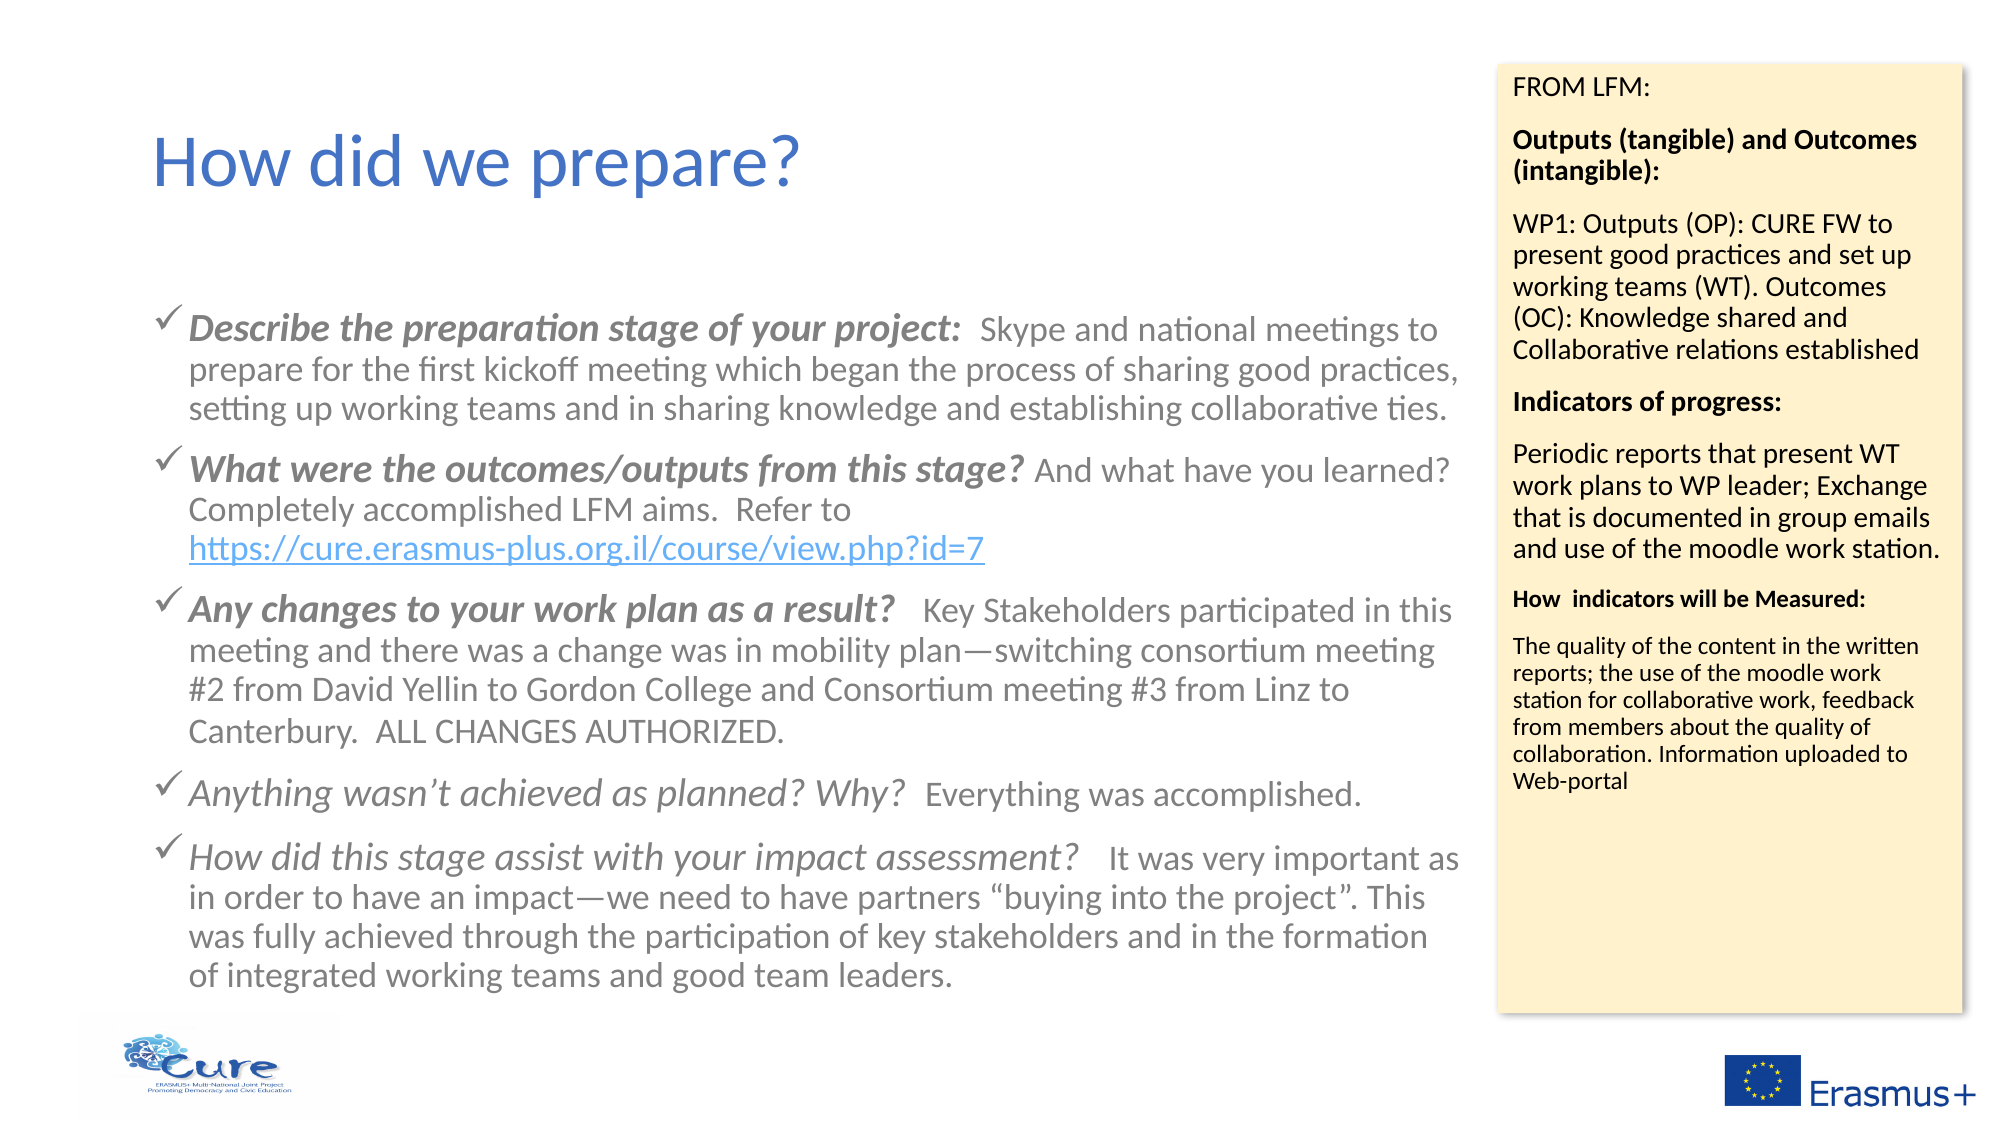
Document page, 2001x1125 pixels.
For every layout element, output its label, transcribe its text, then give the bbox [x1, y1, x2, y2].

title How did we prepare? [137, 53, 1863, 272]
list Describe the preparation stage of your project: Skype and national meetings to prepare for the first kickoff meeting which began the process of sharing good practices, setting up working teams and in sharing knowledge and establishing collaborative ties. What were the outcomes/outputs from this stage? And what have you learned? Completely accomplished LFM aims. Refer to https://cure.erasmus-plus.org.il/course/view.php?id=7 Any changes to your work plan as a result? Key Stakeholders participated in this meeting and there was a change was in mobility plan—switching consortium meeting #2 from David Yellin to Gordon College and Consortium meeting #3 from Linz to Canterbury. ALL CHANGES AUTHORIZED. Anything wasn’t achieved as planned? Why? Everything was accomplished. How did this stage assist with your impact assessment? It was very important as in order to have an impact—we need to have partners “buying into the project”. This was fully achieved through the participation of key stakeholders and in the formation of integrated working teams and good team leaders. [137, 299, 1482, 1014]
subtitle FROM LFM: Outputs (tangible) and Outcomes (intangible): WP1: Outputs (OP): CURE FW to present good practices and set up working teams (WT). Outcomes (OC): Knowledge shared and Collaborative relations established Indicators of progress: Periodic reports that present WT work plans to WP leader; Exchange that is documented in group emails and use of the moodle work station. How indicators will be Measured: The quality of the content in the written reports; the use of the moodle work station for collaborative work, feedback from members about the quality of collaboration. Information uploaded to Web-portal [1497, 64, 1963, 1014]
picture [1710, 1042, 2000, 1125]
picture [78, 1013, 341, 1119]
